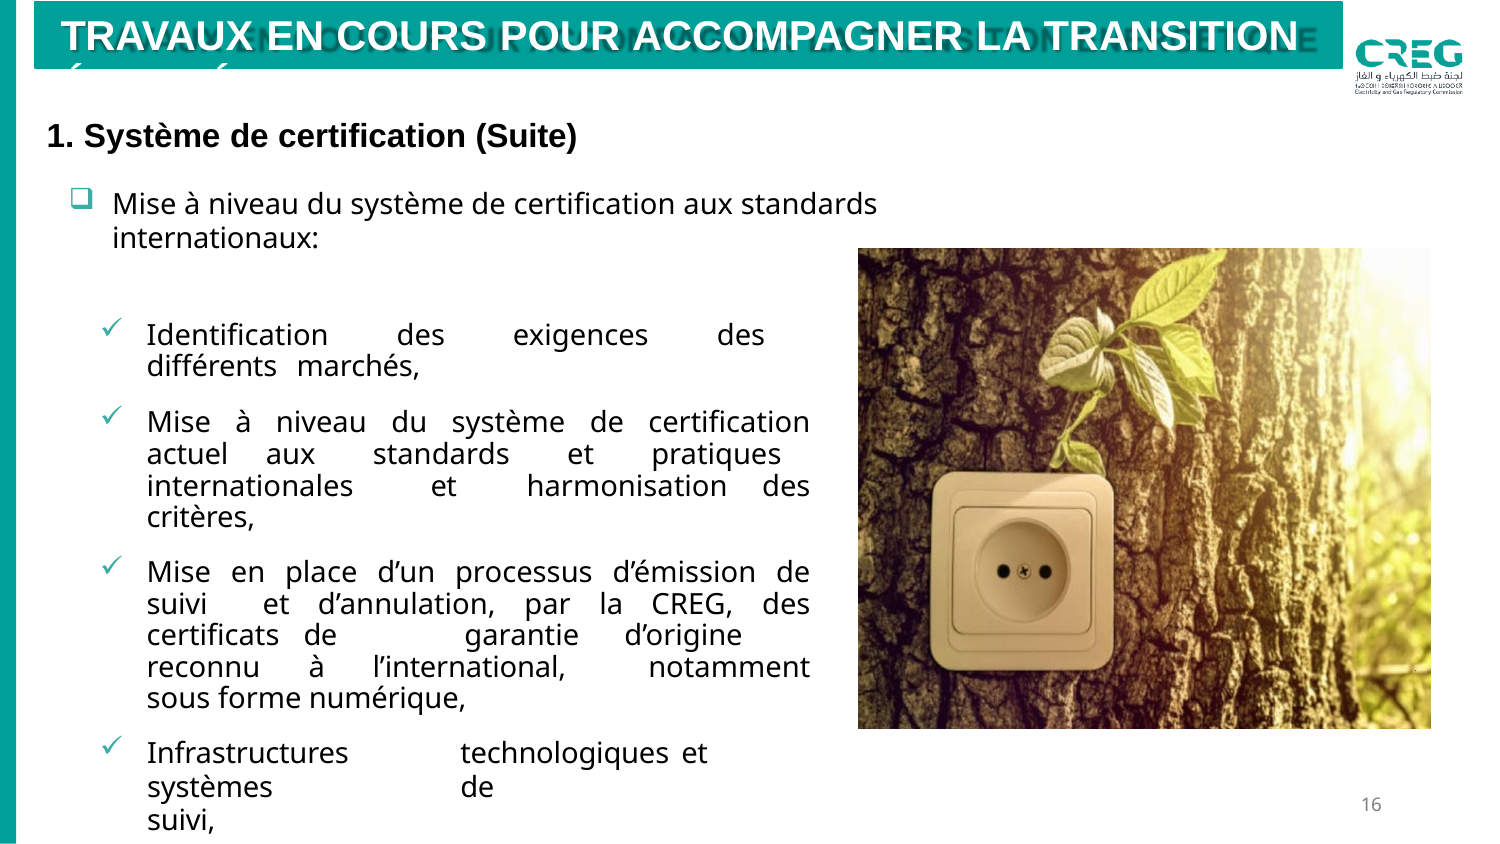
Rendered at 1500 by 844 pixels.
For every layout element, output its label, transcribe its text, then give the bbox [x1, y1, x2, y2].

slide_number 16 [1354, 792, 1391, 844]
title Travaux en cours pour accompagner la transition énergétique [34, 6, 1466, 150]
picture [858, 247, 1431, 729]
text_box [33, 0, 1344, 91]
text_box Système de certification (Suite) Mise à niveau du système de certification aux standards internationaux: Identification des exigences des différents marchés, Mise à niveau du système de certification actuel aux standards et pratiques internationales et harmonisation des critères, Mise en place d’un processus d’émission de suivi et d’annulation, par la CREG, des certificats de garantie d’origine reconnu à l’international, notamment sous forme numérique, Infrastructures technologiques et systèmes de suivi, [44, 111, 1037, 836]
